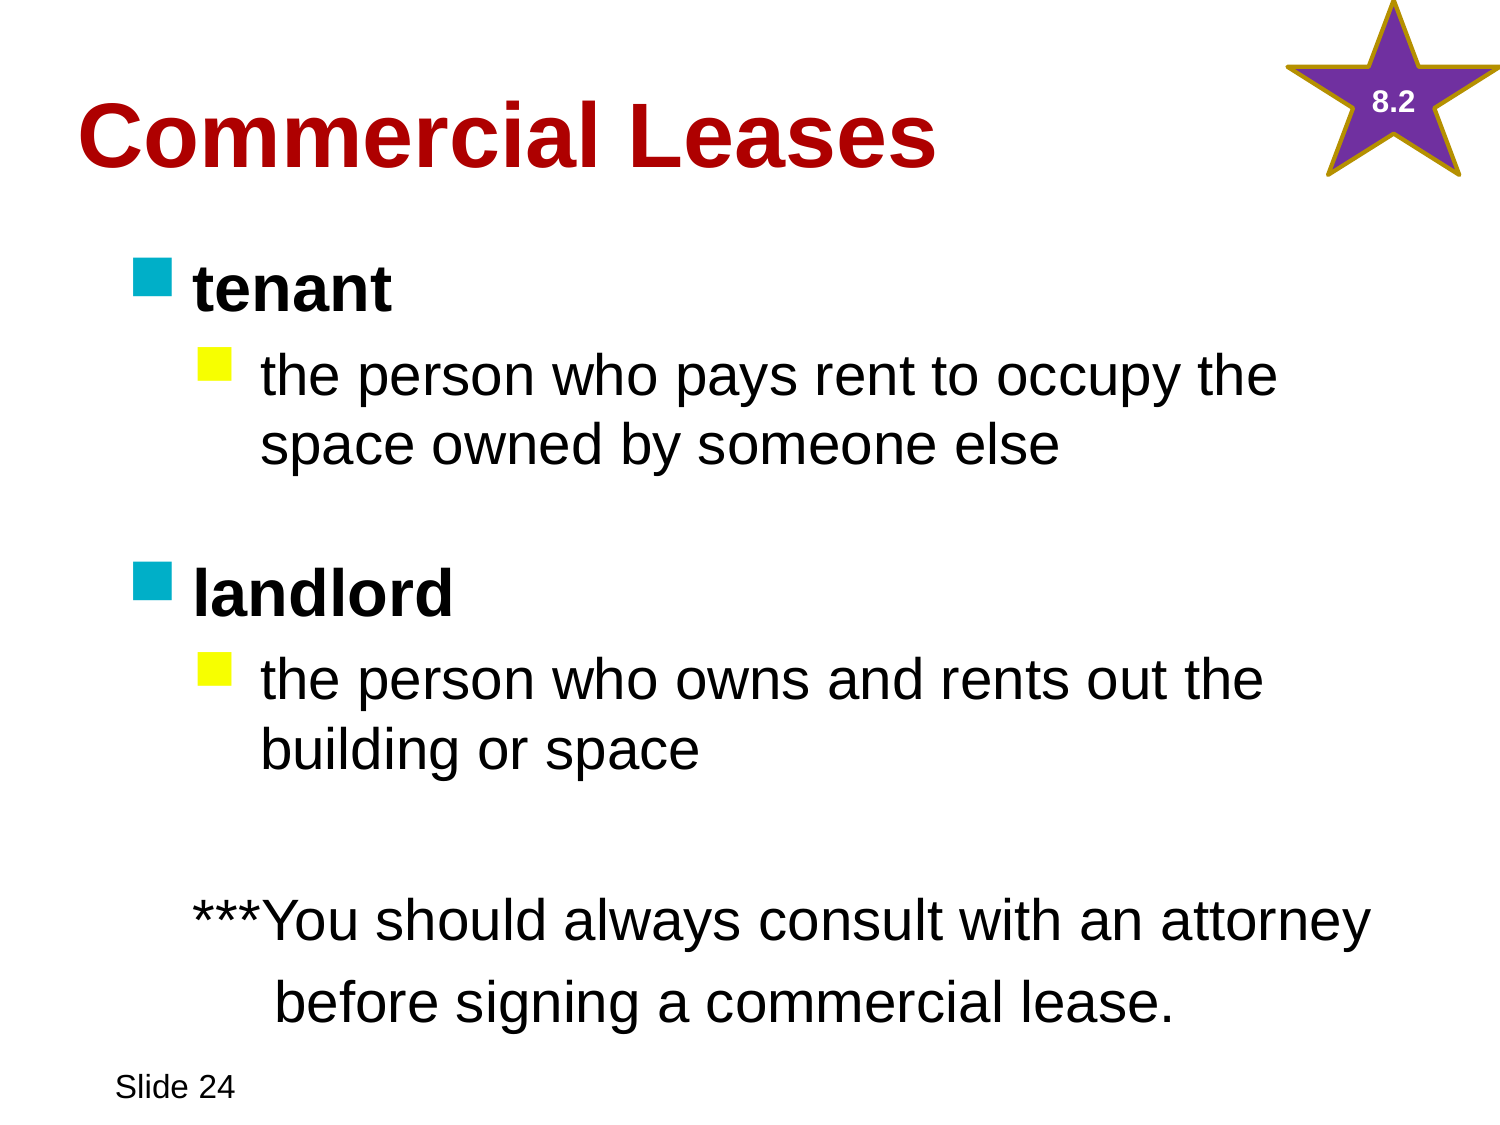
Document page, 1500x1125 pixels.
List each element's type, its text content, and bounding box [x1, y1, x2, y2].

title Commercial Leases [62, 37, 1338, 226]
slide_number Slide 24 [99, 1037, 413, 1113]
text_box 8.2 [1285, 0, 1500, 177]
footer Chapter 8 [99, 1012, 413, 1037]
list tenant the person who pays rent to occupy the space owned by someone else landlord the person who owns and rents out the building or space ***You should always consult with an attorney before signing a commercial lease. [112, 237, 1438, 976]
